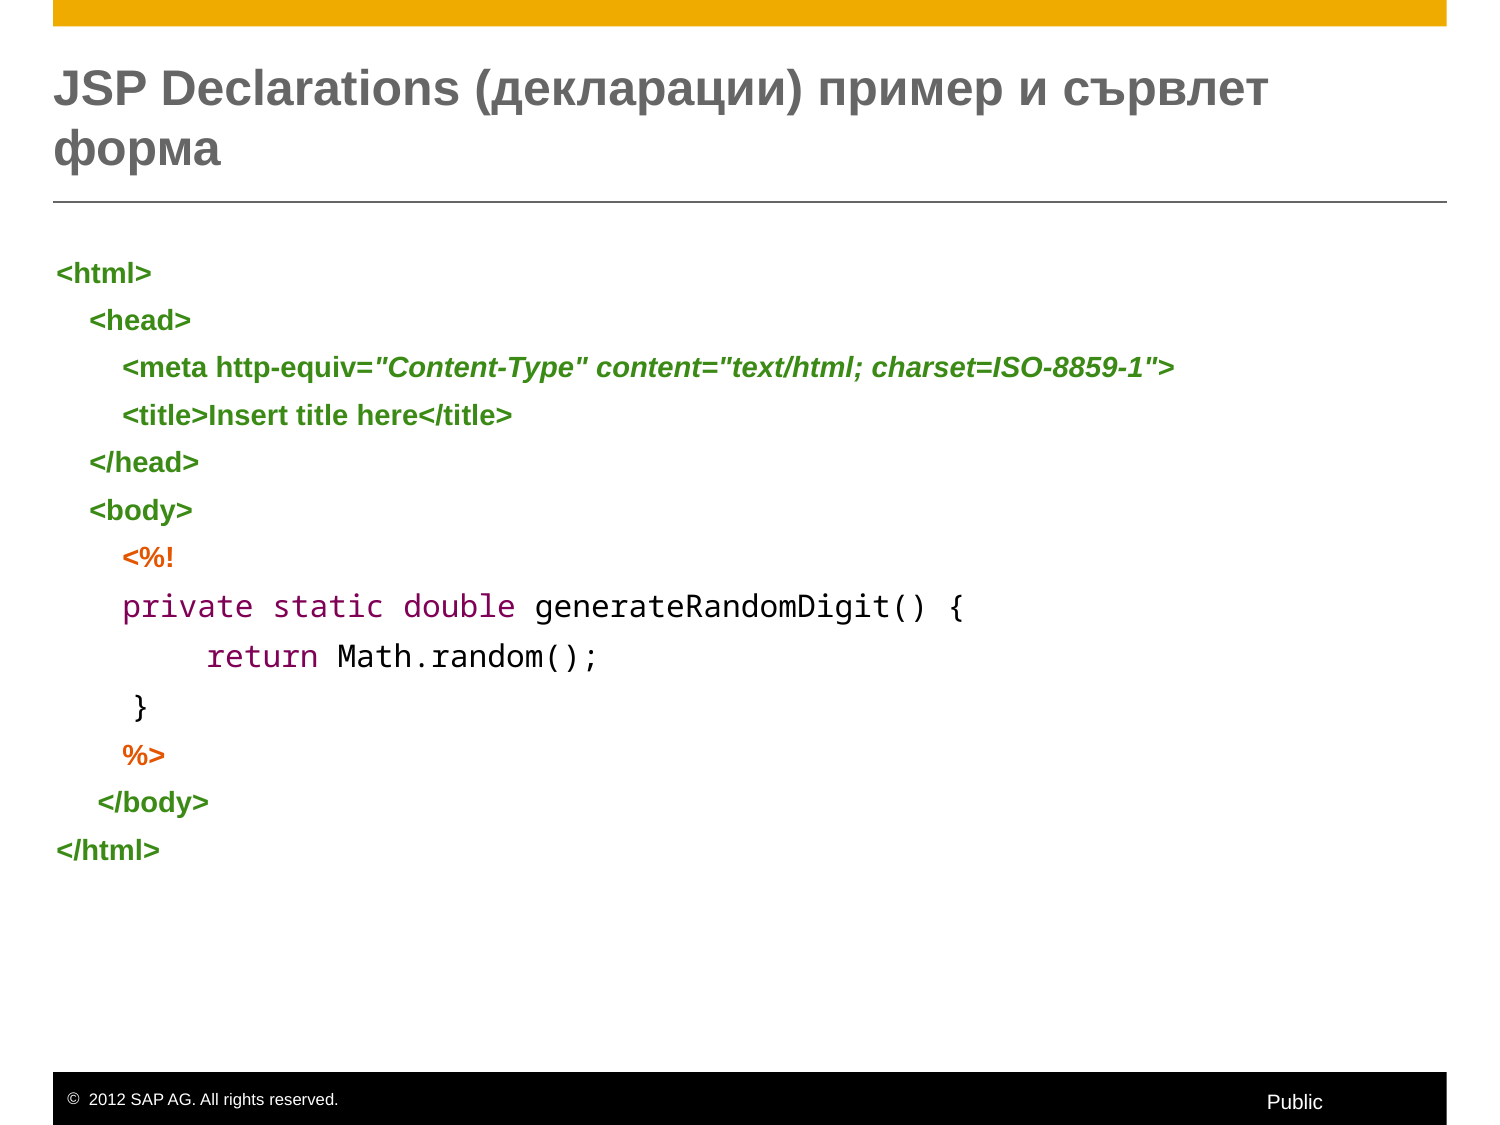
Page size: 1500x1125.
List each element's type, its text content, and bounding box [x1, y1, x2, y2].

list <html> <head> <meta http-equiv="Content-Type" content="text/html; charset=ISO-8859-1"> <title>Insert title here</title> </head> <body> <%! private static double generateRandomDigit() { return Math.random(); } %> </body> </html> [56, 253, 1450, 975]
title JSP Declarations (декларации) пример и сървлет форма [53, 53, 1447, 178]
